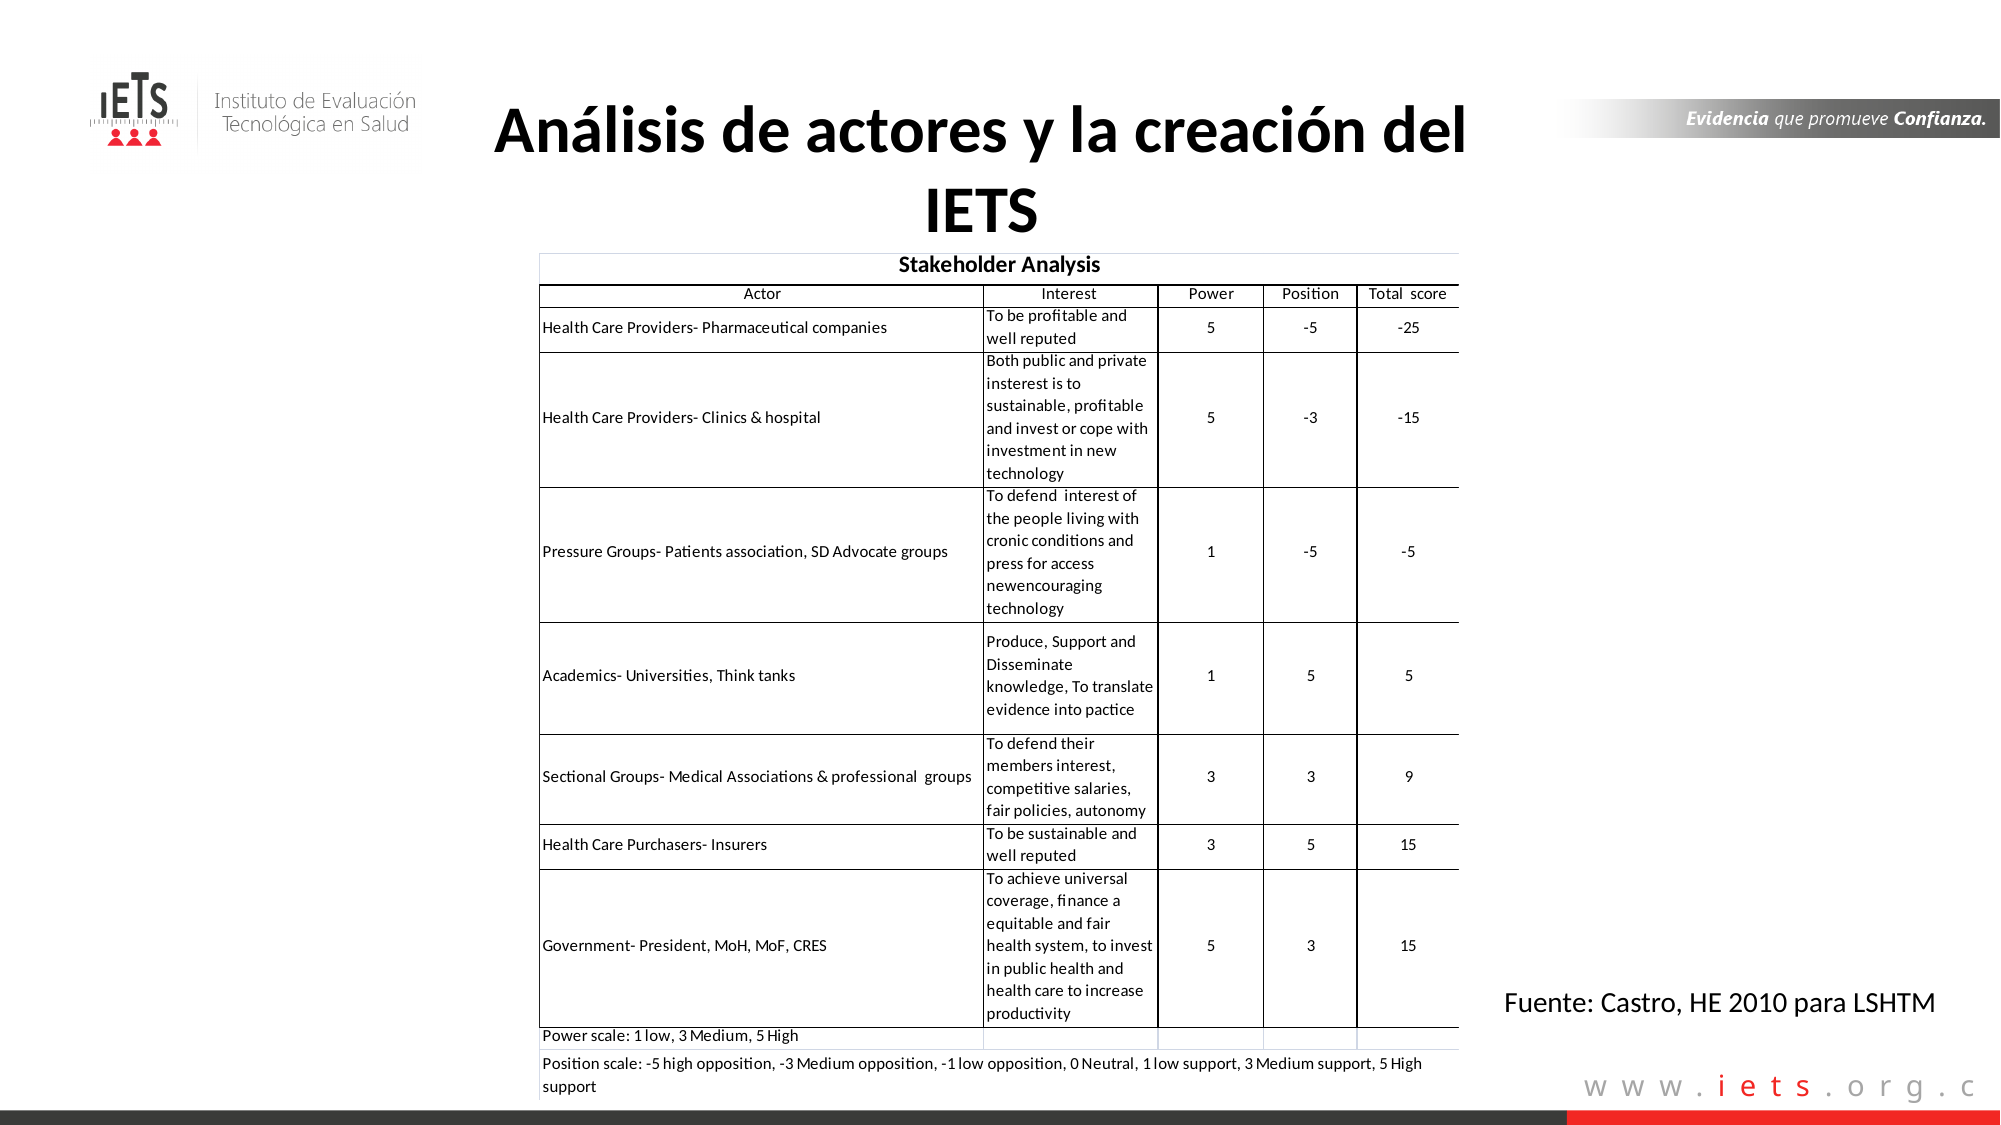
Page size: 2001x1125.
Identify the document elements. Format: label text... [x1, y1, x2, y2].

text_box Análisis de actores y la creación del IETS [444, 78, 1520, 253]
picture [90, 54, 422, 174]
text_box Fuente: Castro, HE 2010 para LSHTM [1489, 975, 1981, 1026]
picture [539, 252, 1461, 1102]
picture [1546, 99, 2000, 138]
